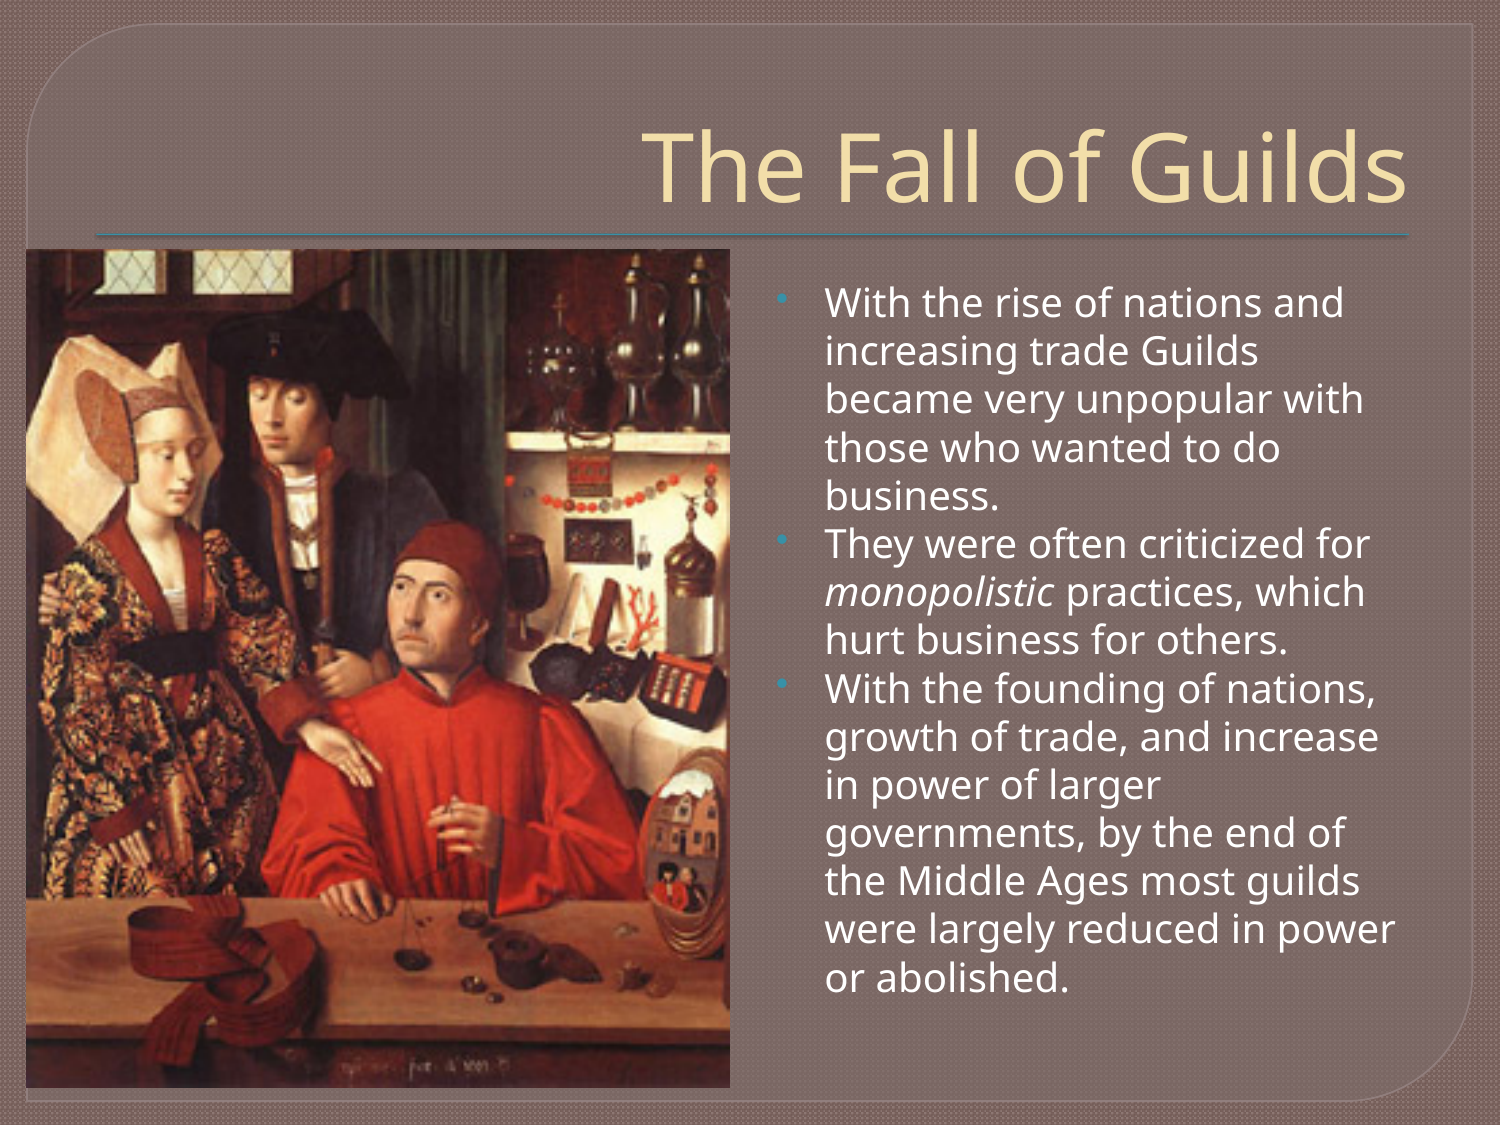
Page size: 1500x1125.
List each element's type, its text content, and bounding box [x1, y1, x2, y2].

title The Fall of Guilds [75, 41, 1425, 230]
list With the rise of nations and increasing trade Guilds became very unpopular with those who wanted to do business. They were often criticized for monopolistic practices, which hurt business for others. With the founding of nations, growth of trade, and increase in power of larger governments, by the end of the Middle Ages most guilds were largely reduced in power or abolished. [762, 270, 1425, 1013]
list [26, 249, 730, 1088]
